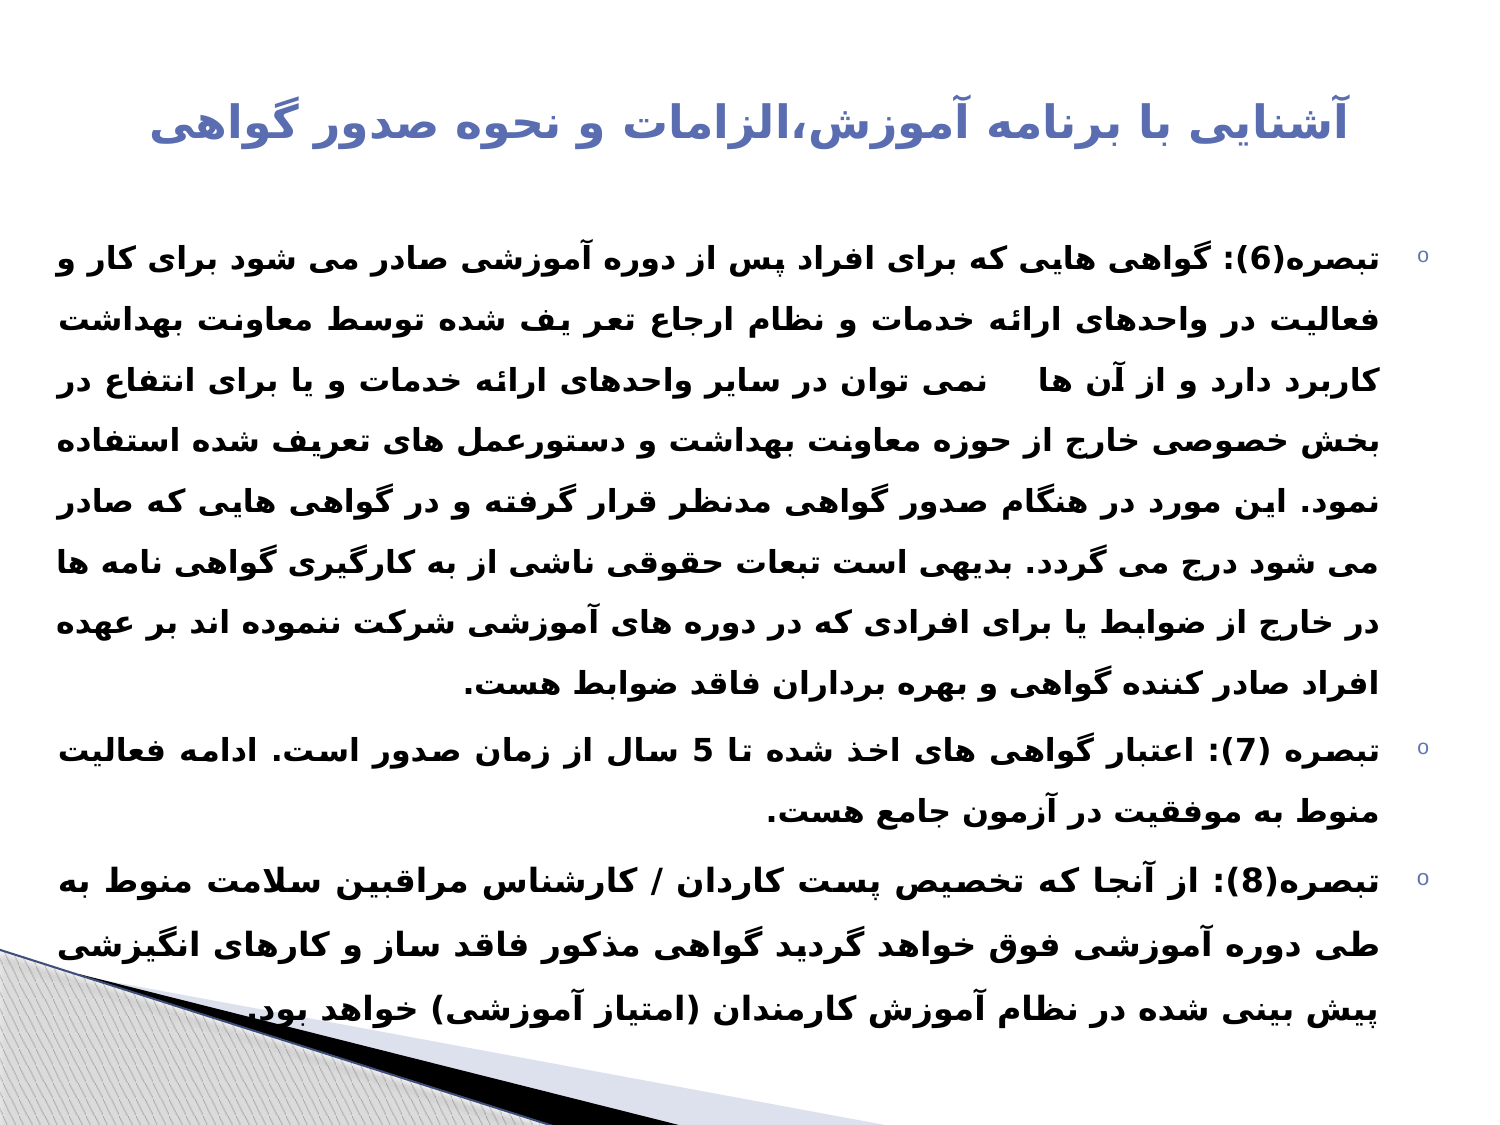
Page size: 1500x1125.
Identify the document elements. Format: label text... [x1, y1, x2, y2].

title آشنایی با برنامه آموزش،الزامات و نحوه صدور گواهی [75, 45, 1425, 197]
list تبصره(6): گواهی هایی که برای افراد پس از دوره آموزشی صادر می شود برای کار و فعالیت در واحدهای ارائه خدمات و نظام ارجاع تعر یف شده توسط معاونت بهداشت کاربرد دارد و از آن ها نمی توان در سایر واحدهای ارائه خدمات و یا برای انتفاع در بخش خصوصی خارج از حوزه معاونت بهداشت و دستورعمل های تعریف شده استفاده نمود. این مورد در هنگام صدور گواهی مدنظر قرار گرفته و در گواهی هایی که صادر می شود درج می گردد. بدیهی است تبعات حقوقی ناشی از به کارگیری گواهی نامه ها در خارج از ضوابط یا برای افرادی که در دوره های آموزشی شرکت ننموده اند بر عهده افراد صادر کننده گواهی و بهره برداران فاقد ضوابط هست. تبصره (7): اعتبار گواهی های اخذ شده تا 5 سال از زمان صدور است. ادامه فعالیت منوط به موفقیت در آزمون جامع هست. تبصره(8): از آنجا که تخصیص پست کاردان / کارشناس مراقبین سلامت منوط به طی دوره آموزشی فوق خواهد گردید گواهی مذکور فاقد ساز و کارهای انگیزشی پیش بینی شده در نظام آموزش کارمندان (امتیاز آموزشی) خواهد بود. [41, 208, 1447, 1060]
